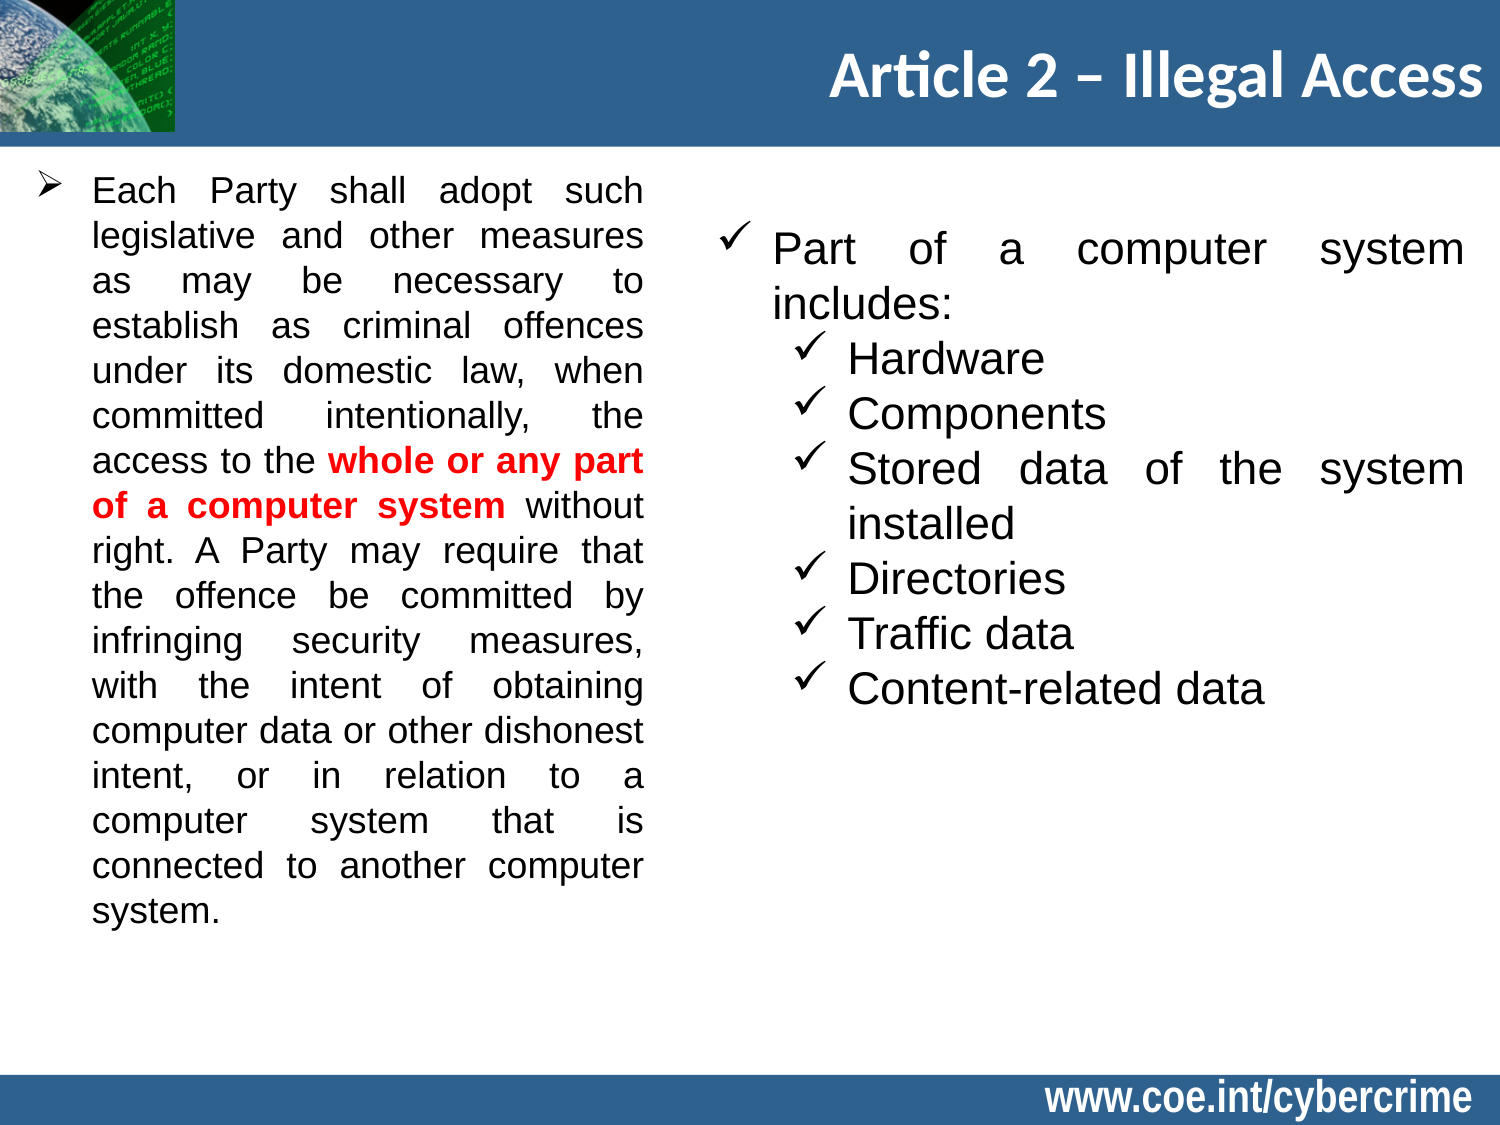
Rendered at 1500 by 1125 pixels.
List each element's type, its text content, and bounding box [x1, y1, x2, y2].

text_box [0, 1073, 1030, 1125]
text_box www.coe.int/cybercrime [1030, 1059, 1500, 1125]
text_box Each Party shall adopt such legislative and other measures as may be necessary to establish as criminal offences under its domestic law, when committed intentionally, the access to the whole or any part of a computer system without right. A Party may require that the offence be committed by infringing security measures, with the intent of obtaining computer data or other dishonest intent, or in relation to a computer system that is connected to another computer system. [20, 158, 659, 938]
text_box Part of a computer system includes: Hardware Components Stored data of the system installed Directories Traffic data Content-related data [701, 211, 1480, 721]
picture [0, 0, 175, 132]
text_box Article 2 – Illegal Access [0, 0, 1500, 149]
